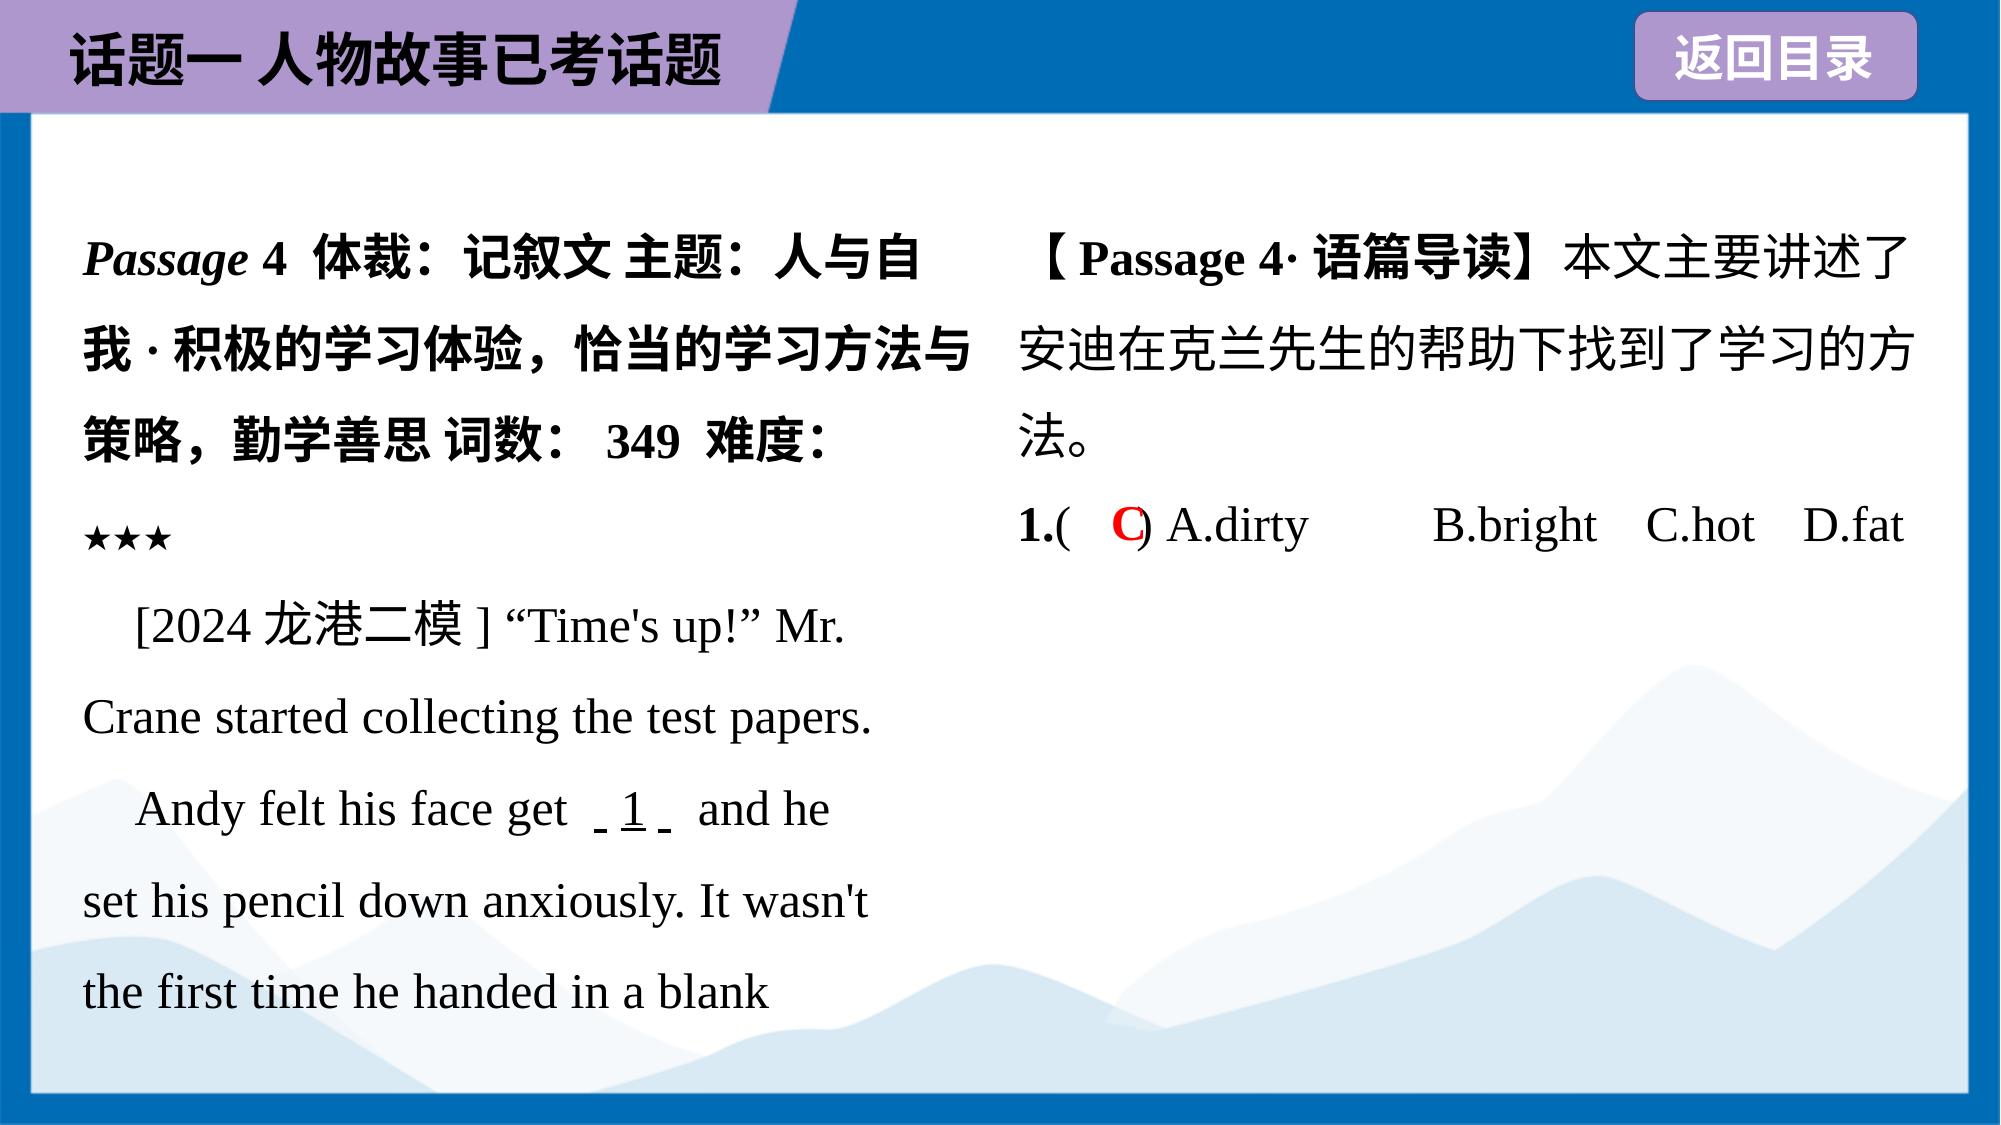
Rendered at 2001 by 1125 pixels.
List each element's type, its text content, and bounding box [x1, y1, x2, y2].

text_box C [1092, 462, 1165, 542]
text_box 【Passage 4·语篇导读】本文主要讲述了 安迪在克兰先生的帮助下找到了学习的方 法。 [1016, 193, 1919, 455]
picture [0, 0, 2000, 1125]
text_box Passage 4 体裁：记叙文 主题：人与自 我·积极的学习体验，恰当的学习方法与 策略，勤学善思 词数：349 难度： ★★★ [2024龙港二模] “Time's up!” Mr. Crane started collecting the test papers. Andy felt his face get . .1. . and he set his pencil down anxiously. It wasn't the first time he handed in a blank [82, 193, 984, 1019]
text_box 1.( ) A.dirty B.bright C.hot D.fat [1016, 464, 1919, 543]
